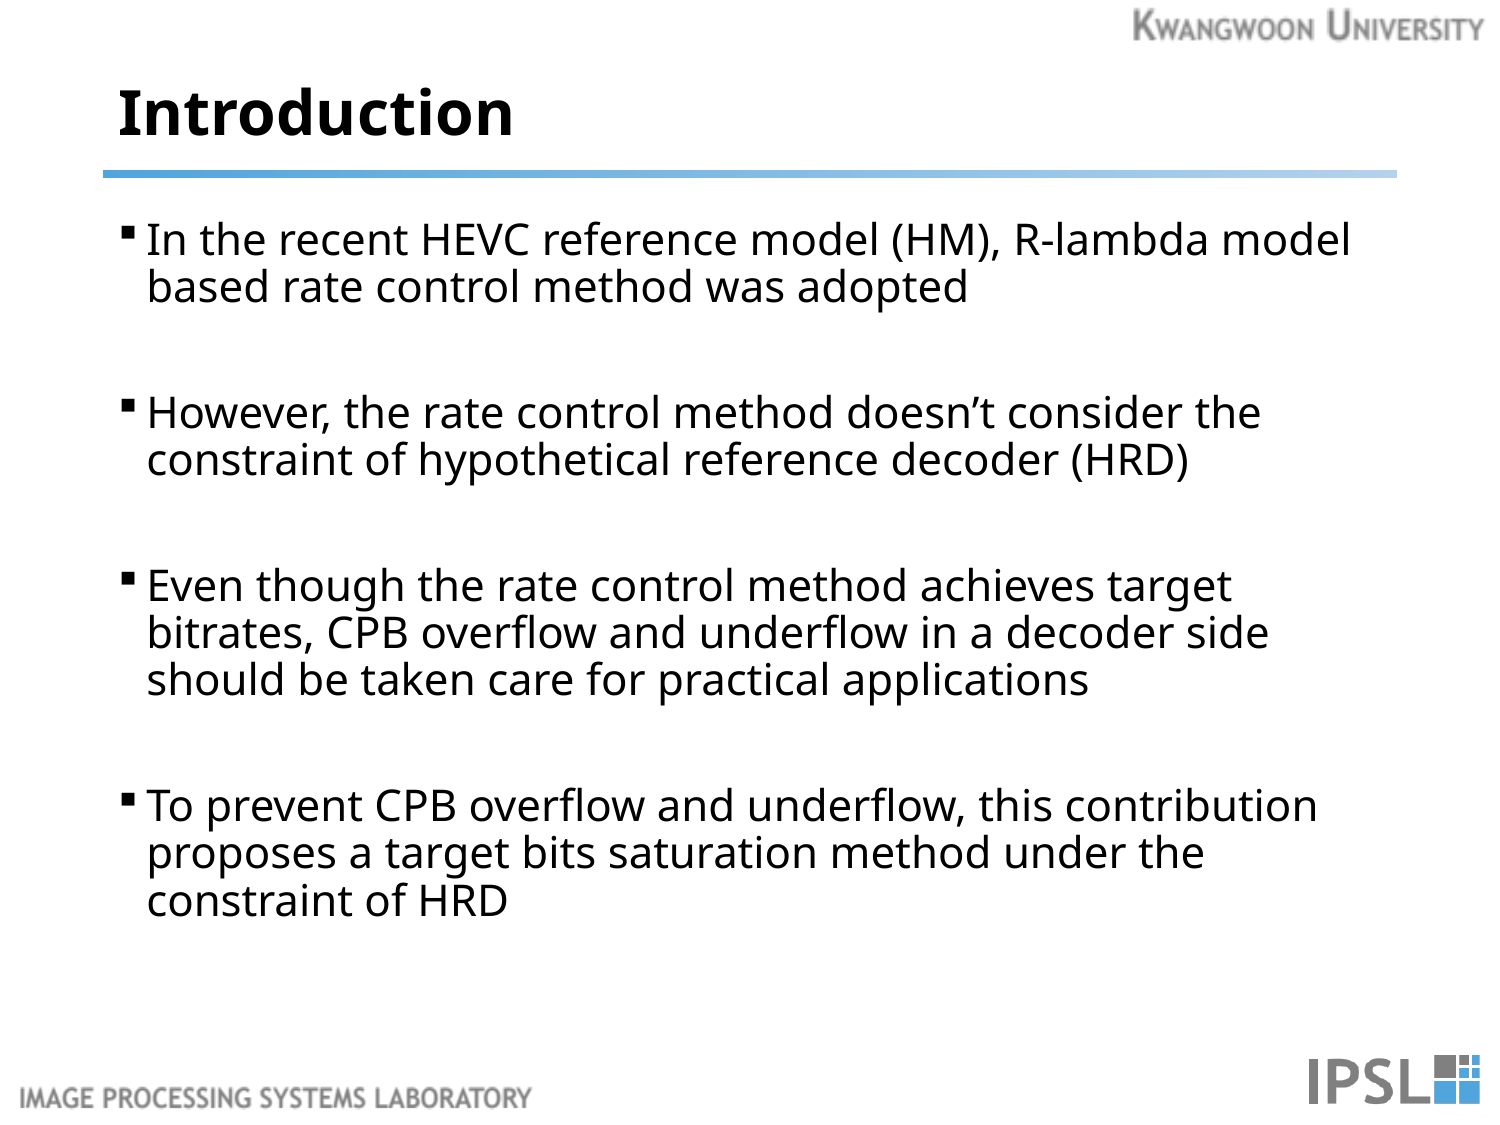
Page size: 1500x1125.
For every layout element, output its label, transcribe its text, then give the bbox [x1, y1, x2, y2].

title Introduction [103, 59, 1397, 171]
list In the recent HEVC reference model (HM), R-lambda model based rate control method was adopted However, the rate control method doesn’t consider the constraint of hypothetical reference decoder (HRD) Even though the rate control method achieves target bitrates, CPB overflow and underflow in a decoder side should be taken care for practical applications To prevent CPB overflow and underflow, this contribution proposes a target bits saturation method under the constraint of HRD [103, 209, 1397, 1014]
